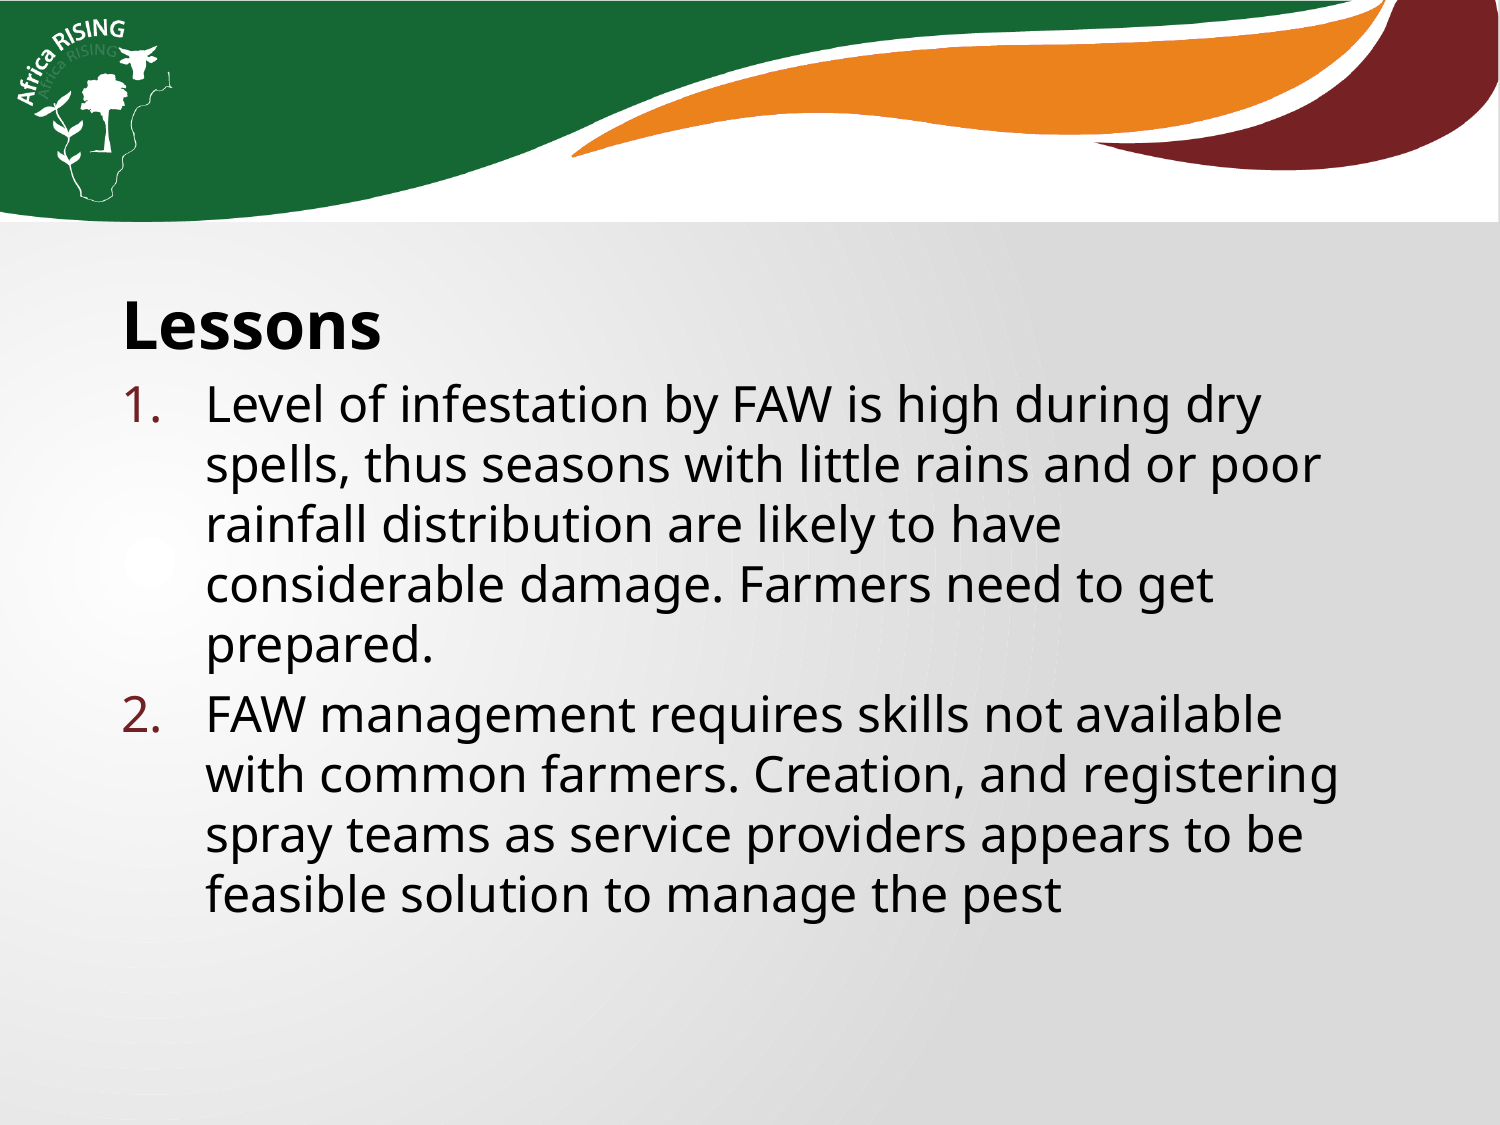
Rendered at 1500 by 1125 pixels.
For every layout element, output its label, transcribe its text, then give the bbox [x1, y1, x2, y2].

picture [0, 0, 1499, 222]
list Lessons Level of infestation by FAW is high during dry spells, thus seasons with little rains and or poor rainfall distribution are likely to have considerable damage. Farmers need to get prepared. FAW management requires skills not available with common farmers. Creation, and registering spray teams as service providers appears to be feasible solution to manage the pest [87, 275, 1363, 1125]
